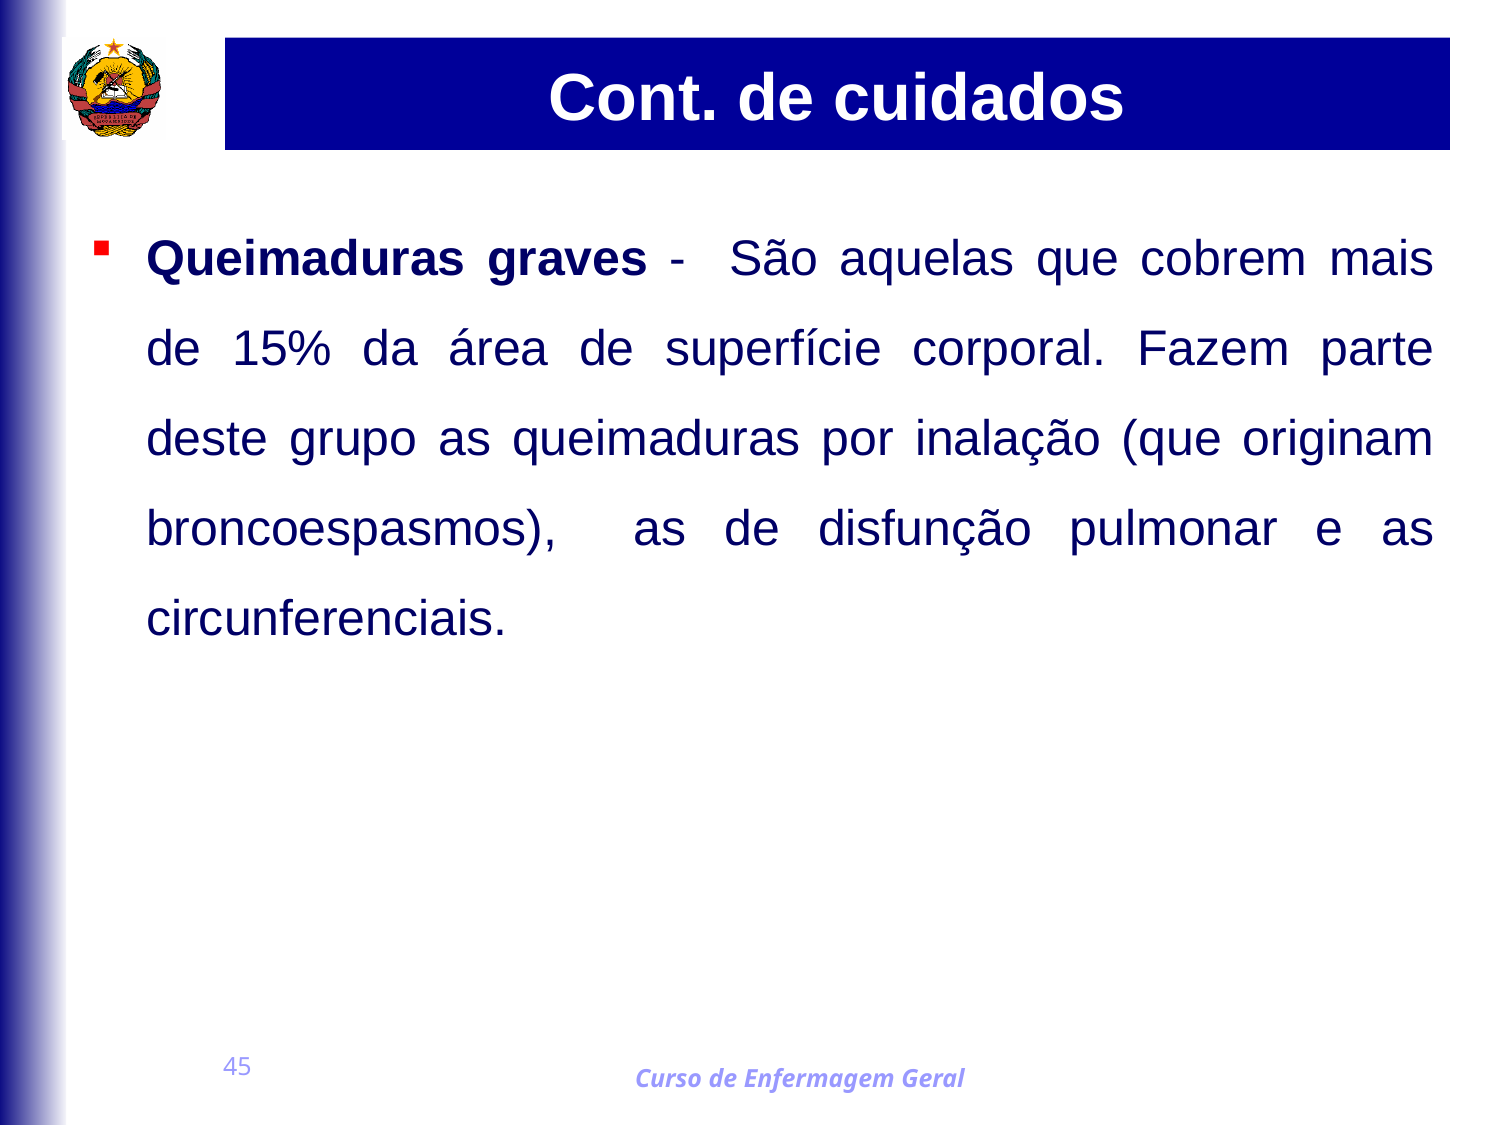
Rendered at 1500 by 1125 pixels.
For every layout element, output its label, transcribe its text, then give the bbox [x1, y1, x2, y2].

list Queimaduras graves - São aquelas que cobrem mais de 15% da área de superfície corporal. Fazem parte deste grupo as queimaduras por inalação (que originam broncoespasmos), as de disfunção pulmonar e as circunferenciais. [74, 187, 1451, 1013]
slide_number 45 [62, 1037, 413, 1098]
title Cont. de cuidados [224, 37, 1451, 151]
footer Curso de Enfermagem Geral [499, 1049, 1101, 1101]
